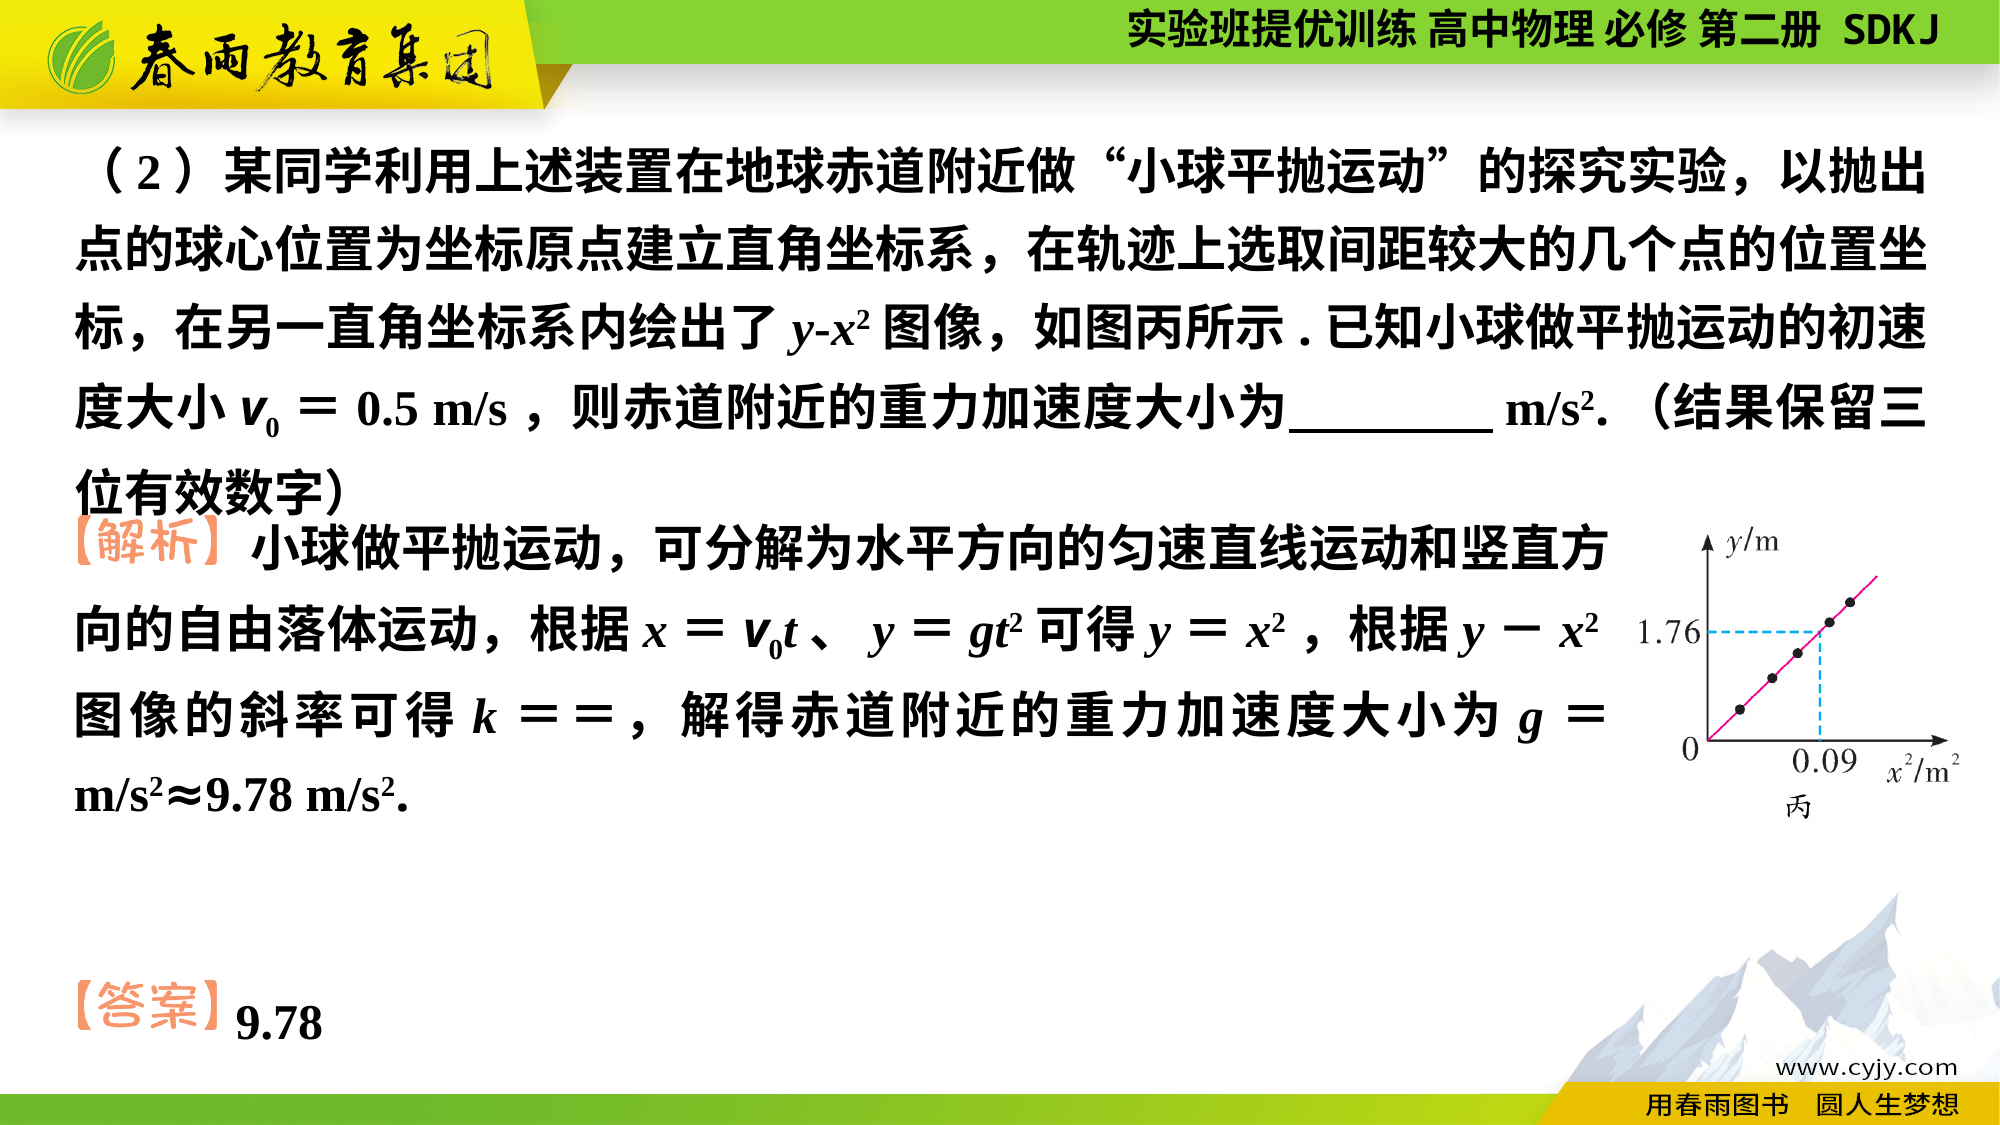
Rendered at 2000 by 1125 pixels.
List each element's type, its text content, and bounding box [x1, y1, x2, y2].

list （2）某同学利用上述装置在地球赤道附近做“小球平抛运动”的探究实验，以抛出点的球心位置为坐标原点建立直角坐标系，在轨迹上选取间距较大的几个点的位置坐标，在另一直角坐标系内绘出了y-x2图像，如图丙所示.已知小球做平抛运动的初速度大小v0＝0.5 m/s，则赤道附近的重力加速度大小为 m/s2.（结果保留三位有效数字） [59, 113, 1944, 522]
text_box 9.78 [220, 952, 339, 1057]
picture [0, 0, 2000, 1125]
